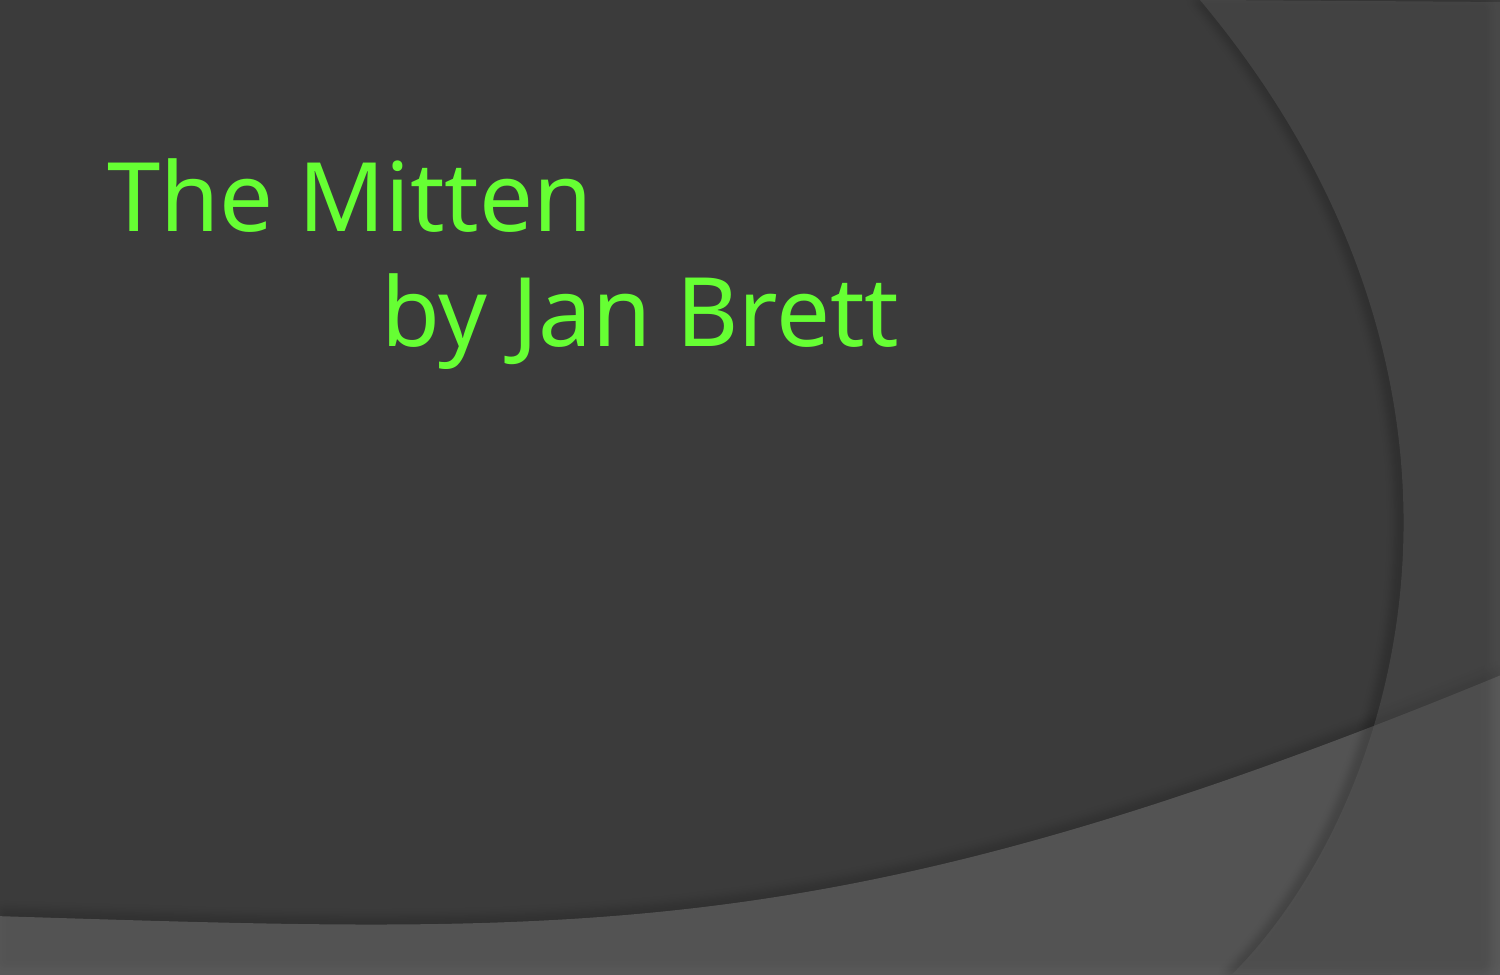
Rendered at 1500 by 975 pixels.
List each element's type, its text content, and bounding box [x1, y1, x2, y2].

title The Mitten by Jan Brett [99, 38, 1301, 463]
